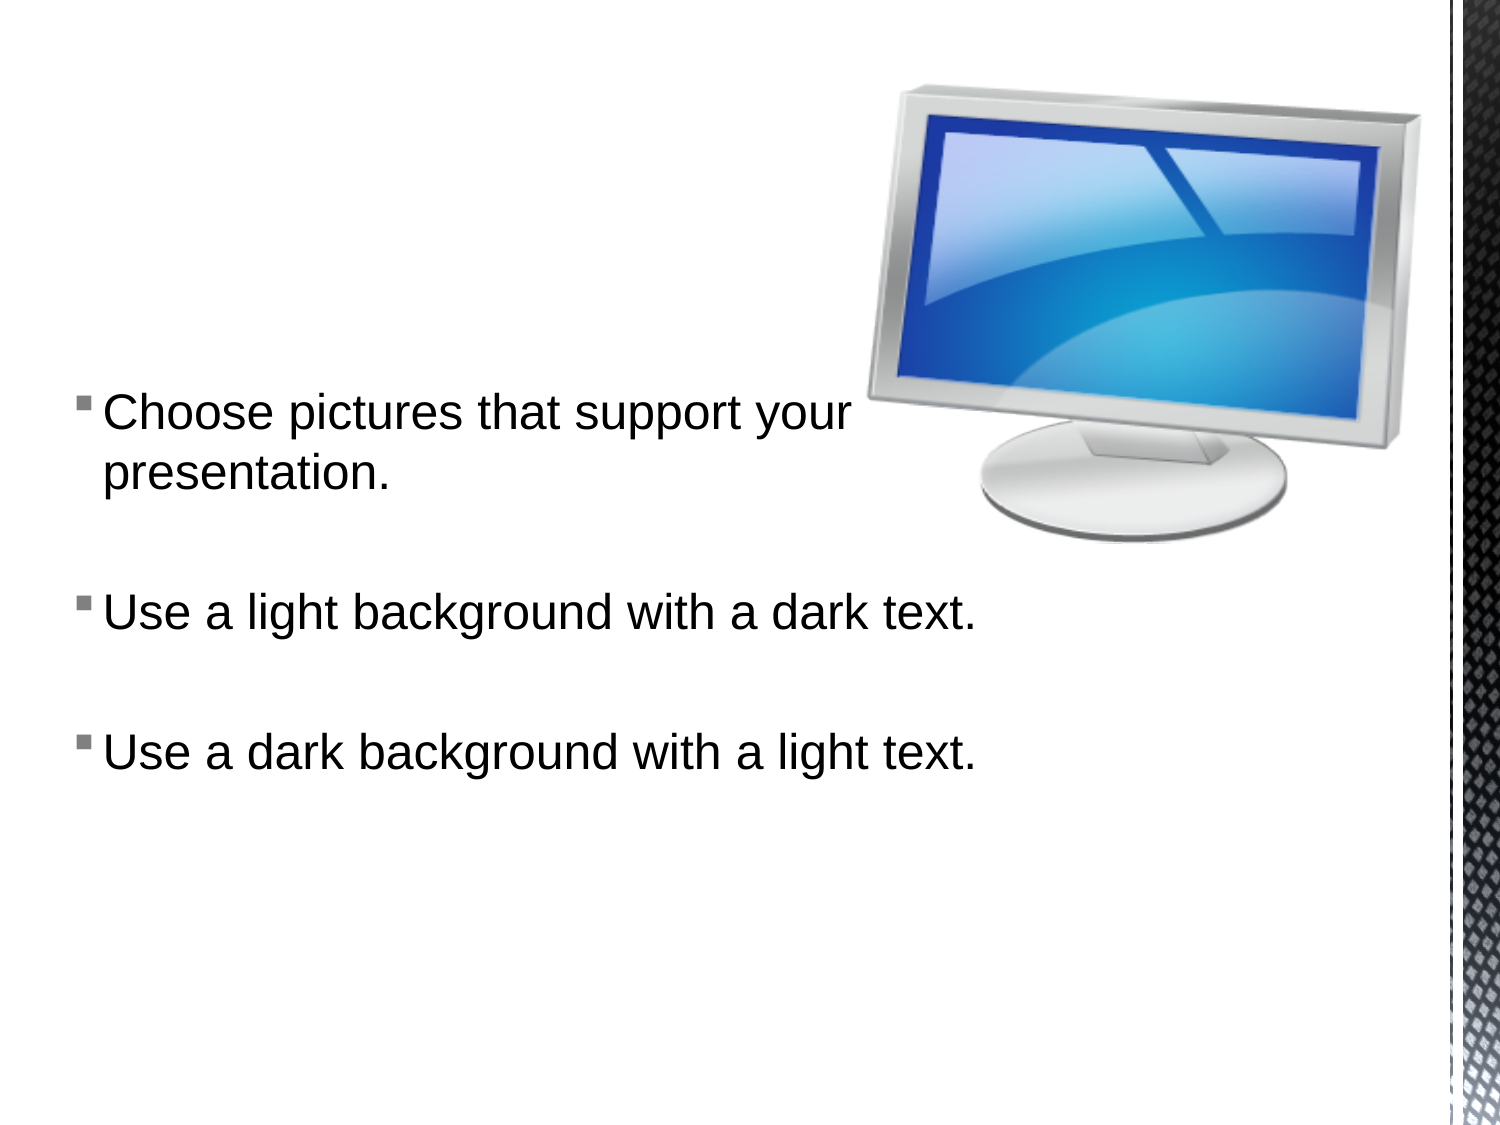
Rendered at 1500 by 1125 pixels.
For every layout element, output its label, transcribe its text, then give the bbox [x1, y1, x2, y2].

picture [1447, 0, 1500, 1125]
list Choose pictures that support your presentation. Use a light background with a dark text. Use a dark background with a light text. [50, 275, 1073, 919]
picture [844, 54, 1442, 559]
